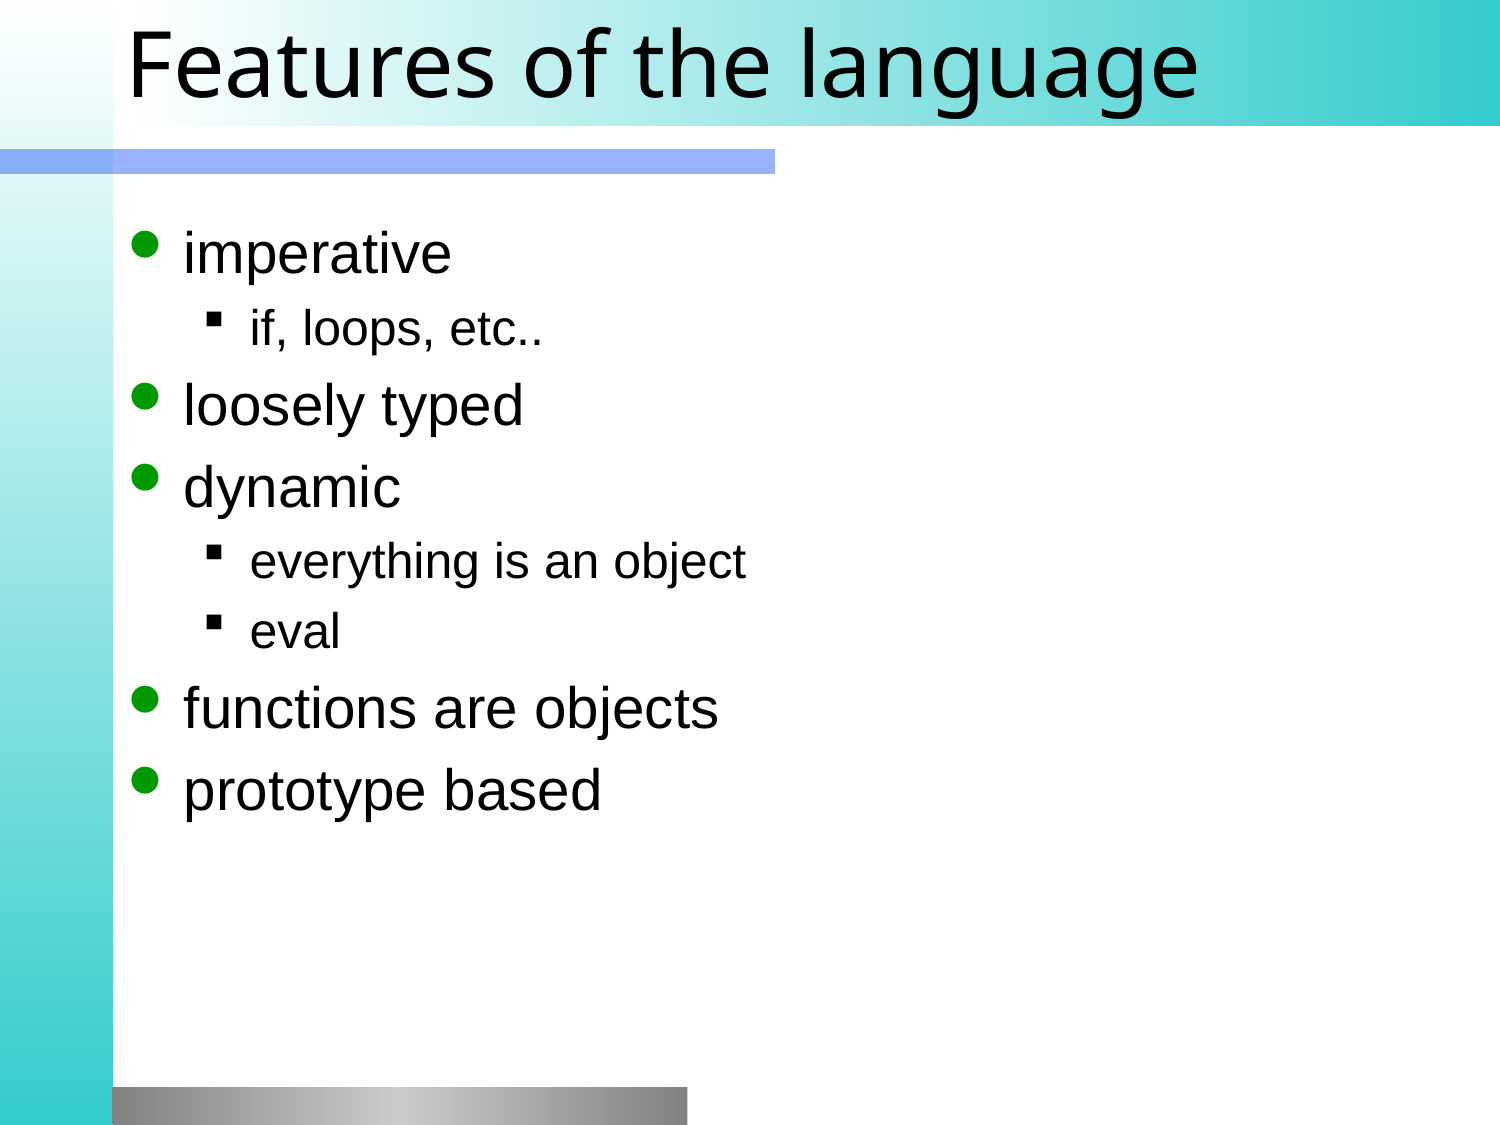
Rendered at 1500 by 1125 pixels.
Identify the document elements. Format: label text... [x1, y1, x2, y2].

title Features of the language [110, 0, 1424, 126]
list imperative if, loops, etc.. loosely typed dynamic everything is an object eval functions are objects prototype based [112, 207, 1388, 1073]
